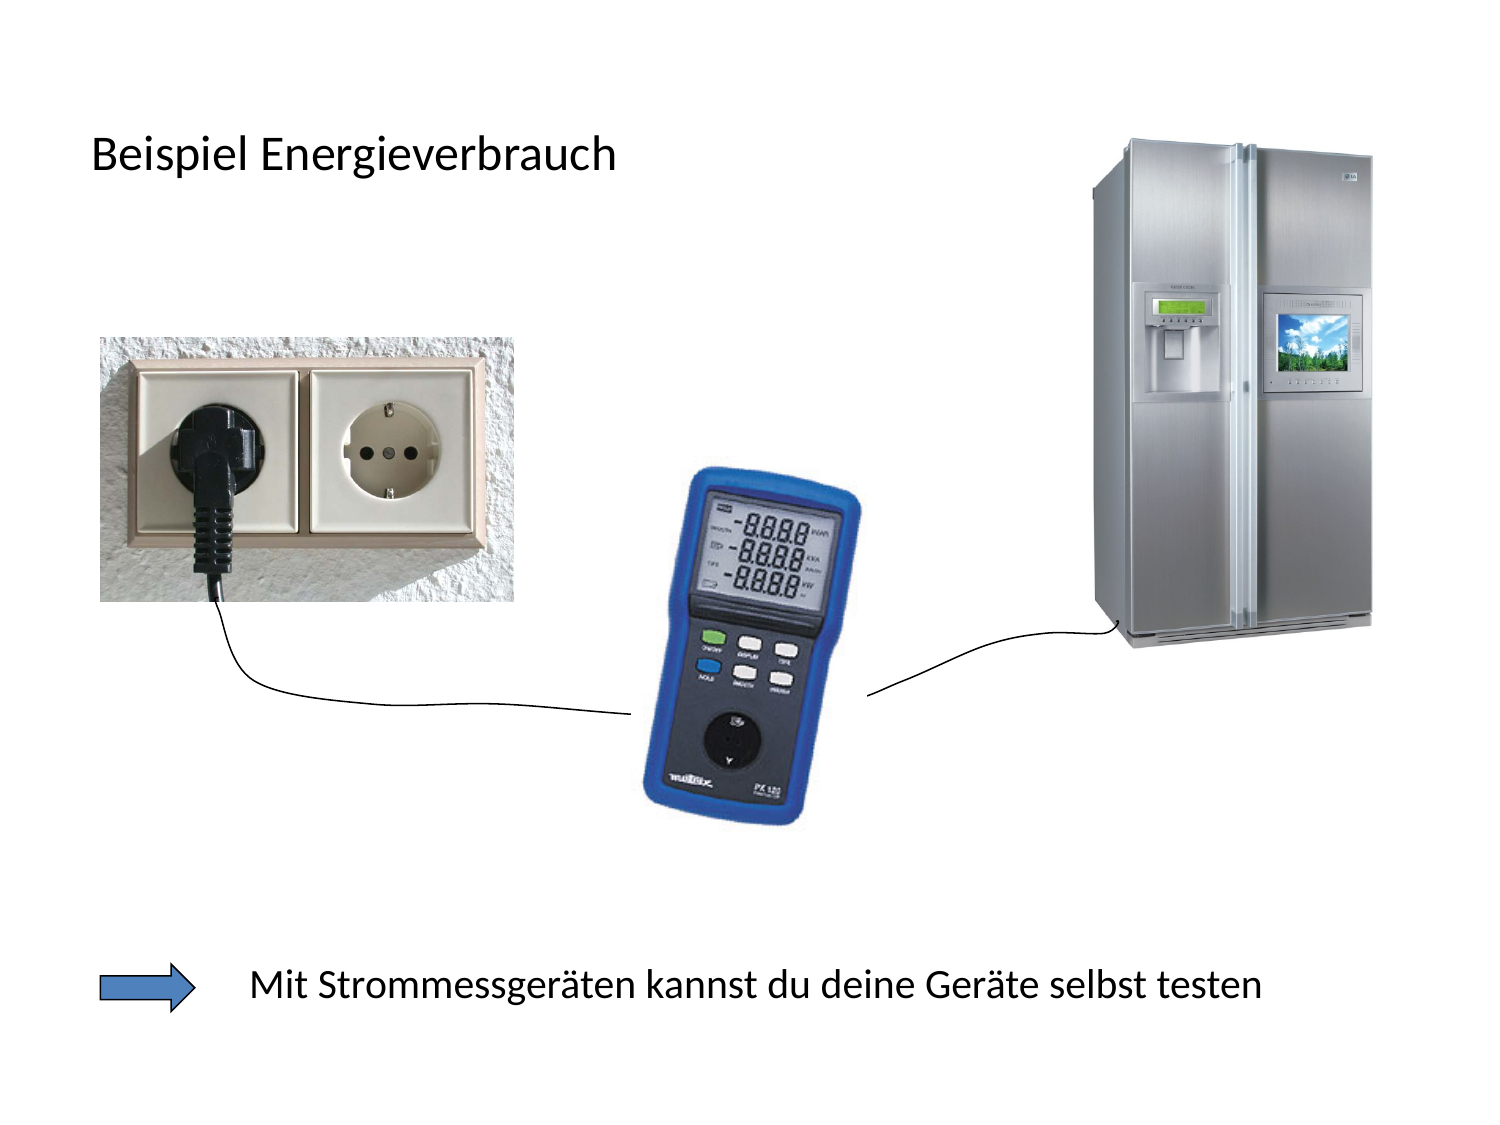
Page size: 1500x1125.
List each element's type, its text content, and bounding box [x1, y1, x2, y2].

picture [100, 337, 515, 455]
text_box Beispiel Energieverbrauch [76, 113, 1400, 189]
picture [1080, 125, 1392, 455]
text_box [100, 455, 1404, 1016]
